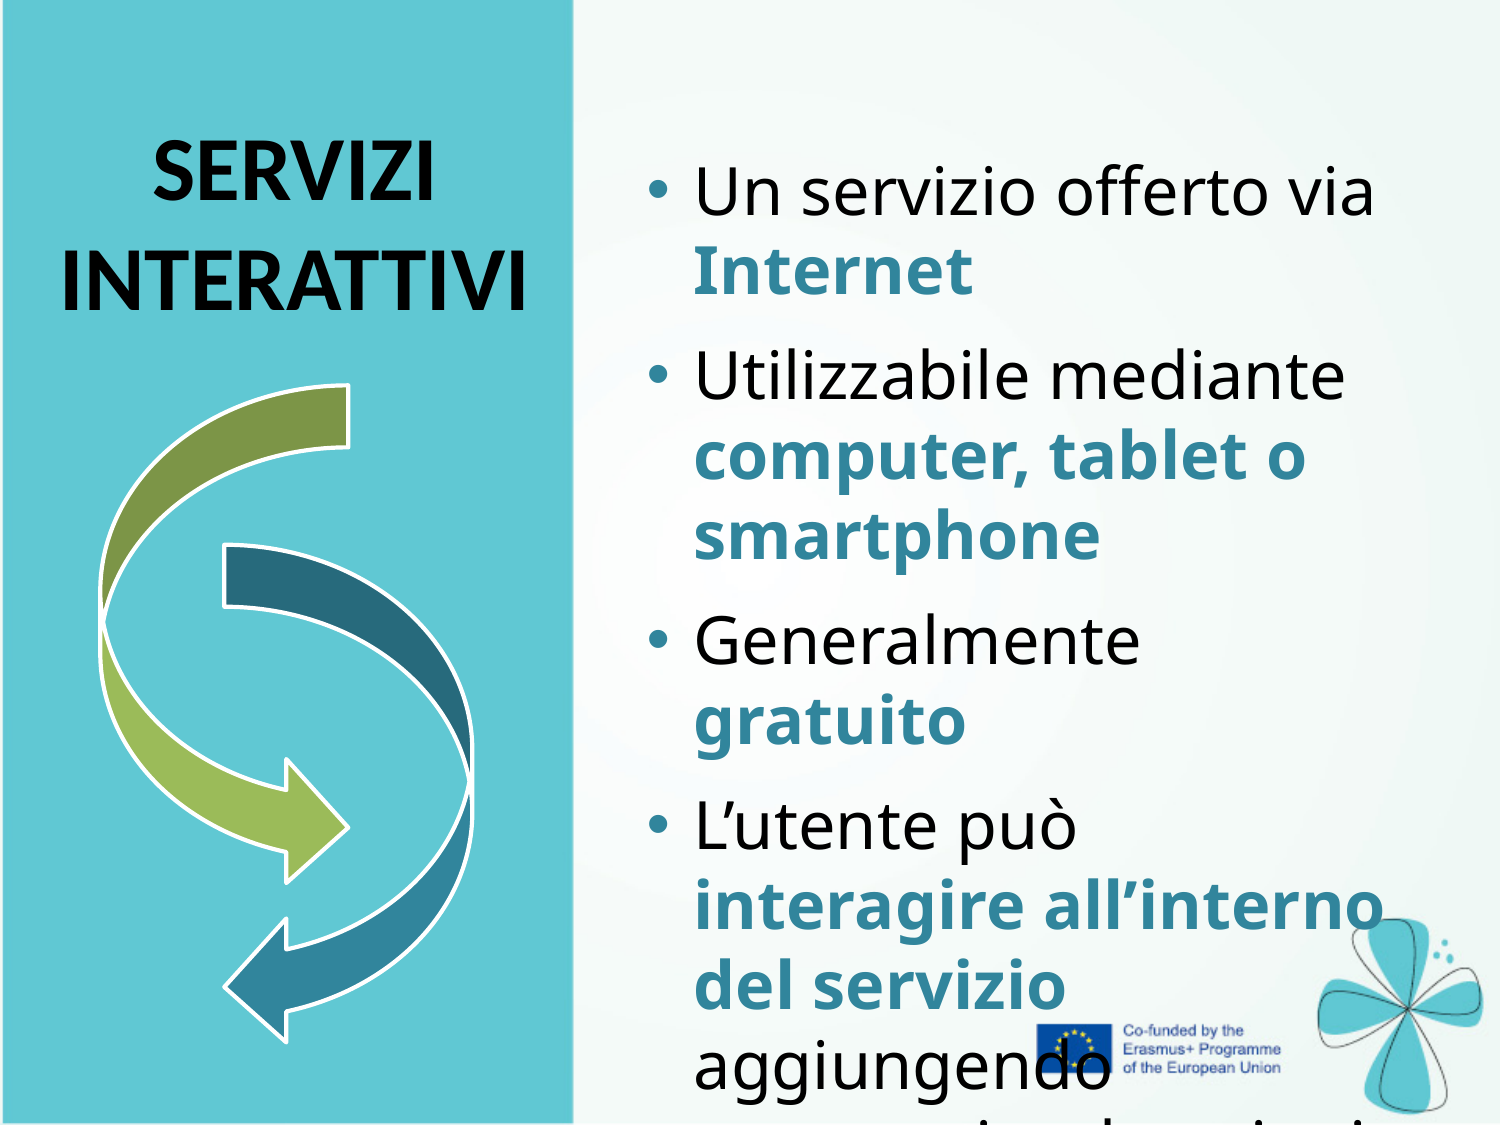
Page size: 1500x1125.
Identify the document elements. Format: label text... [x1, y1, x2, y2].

text_box SERVIZI INTERATTIVI [29, 101, 561, 337]
text_box [98, 383, 351, 885]
text_box [222, 542, 475, 1045]
picture [0, 0, 1500, 1125]
text_box Un servizio offerto via Internet Utilizzabile mediante computer, tablet o smartphone Generalmente gratuito L’utente può interagire all’interno del servizio aggiungendo contenuti, valutazioni, ecc. [631, 140, 1437, 1125]
